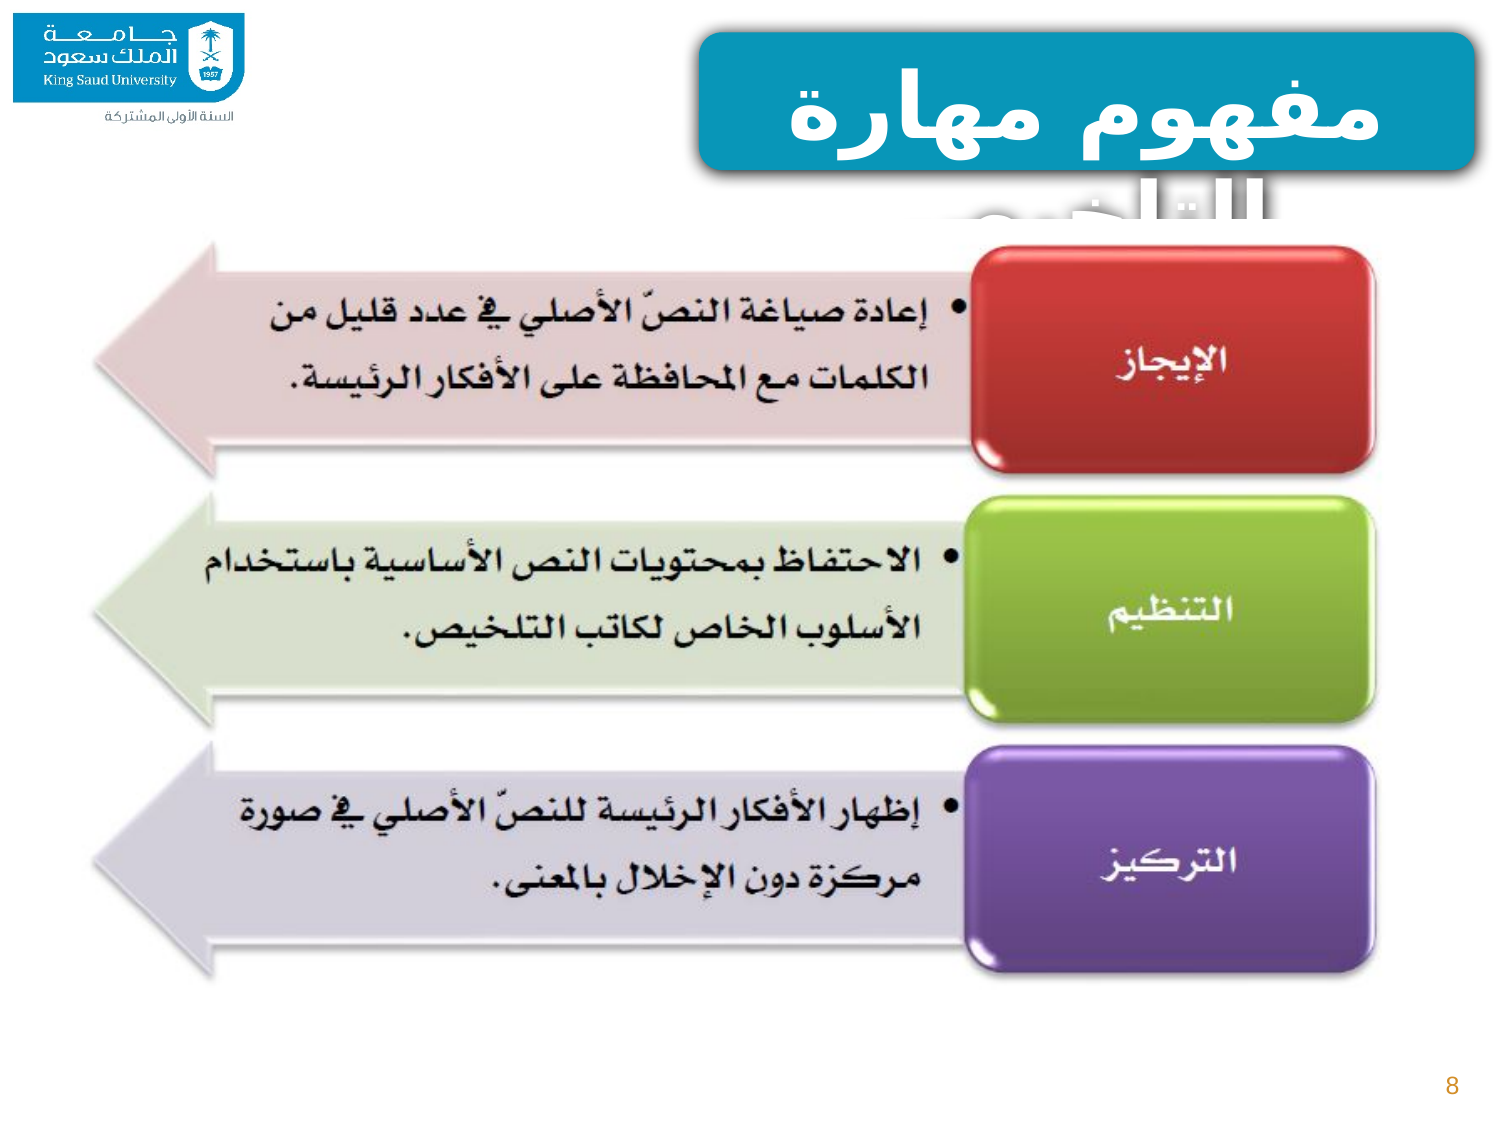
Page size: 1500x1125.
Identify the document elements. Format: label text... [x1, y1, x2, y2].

picture [68, 219, 1459, 1012]
picture [0, 0, 260, 138]
text_box مفهوم مهارة التلخيص [698, 31, 1476, 171]
slide_number 8 [1350, 1061, 1475, 1103]
